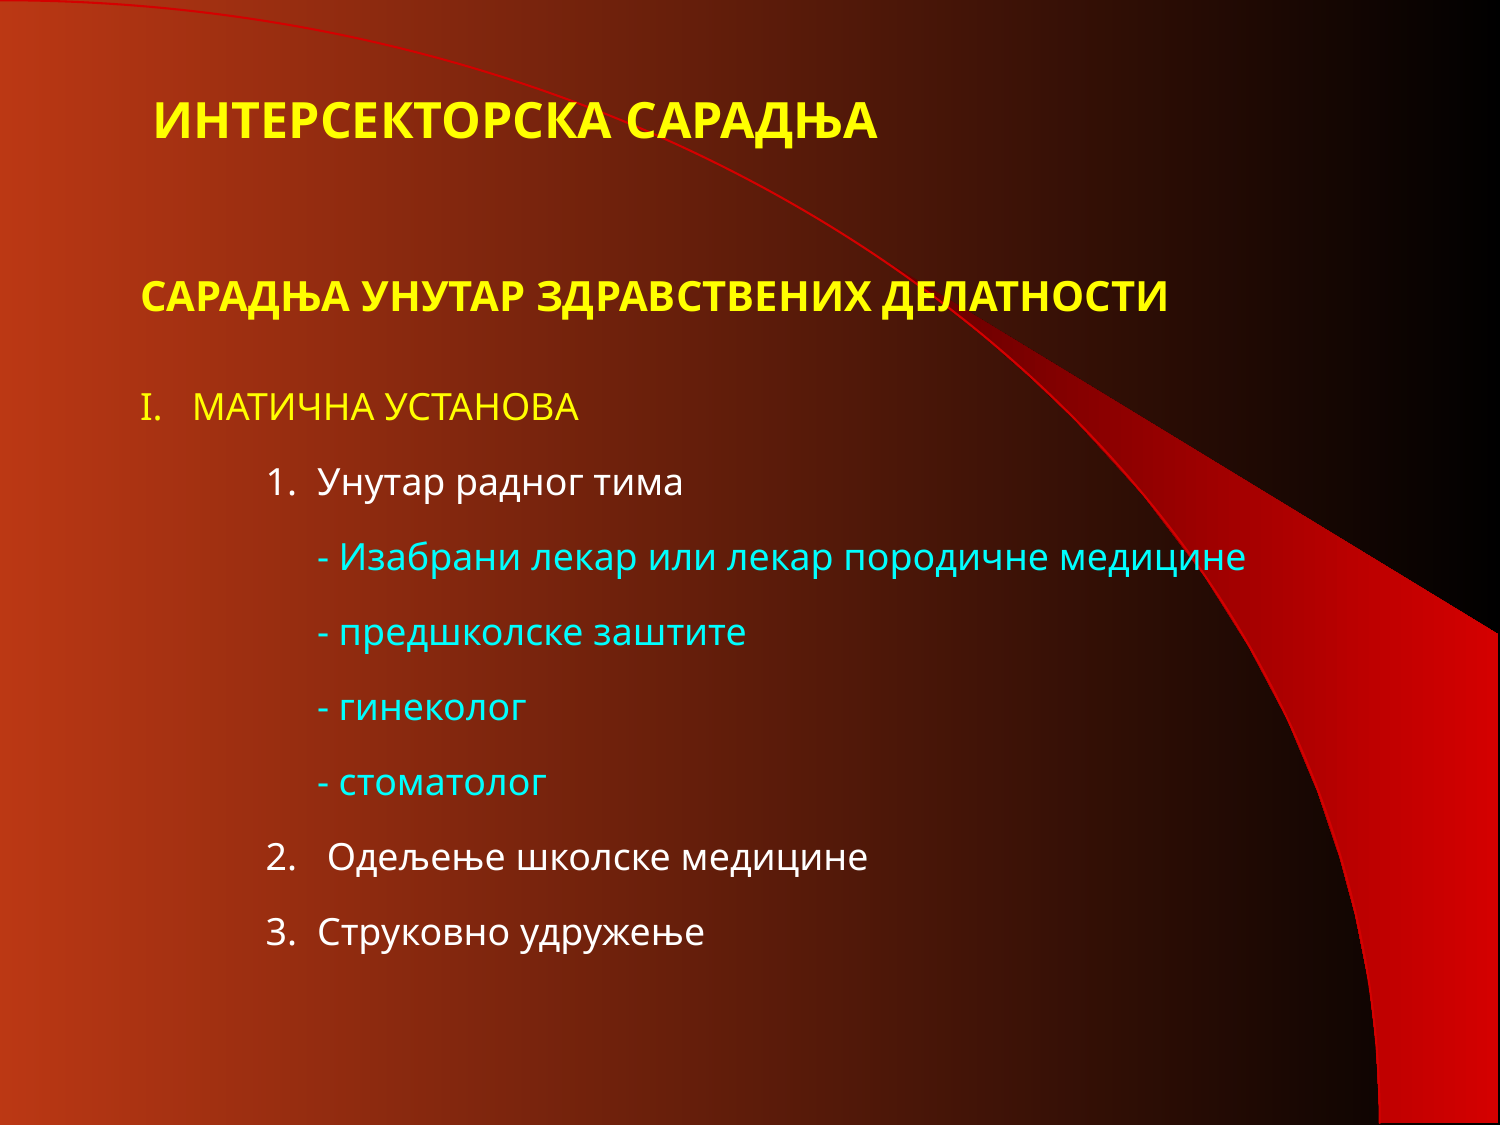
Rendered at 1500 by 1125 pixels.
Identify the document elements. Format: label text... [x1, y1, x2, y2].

title ИНТЕРСЕКТОРСКА САРАДЊА [137, 49, 1013, 188]
list САРАДЊА УНУТАР ЗДРАВСТВЕНИХ ДЕЛАТНОСТИ I. МАТИЧНА УСТАНОВА Унутар радног тима - Изабрани лекар или лекар породичне медицине - предшколске заштите - гинеколог - стоматолог Одељење школске медицине Струковно удружење [125, 237, 1325, 1000]
